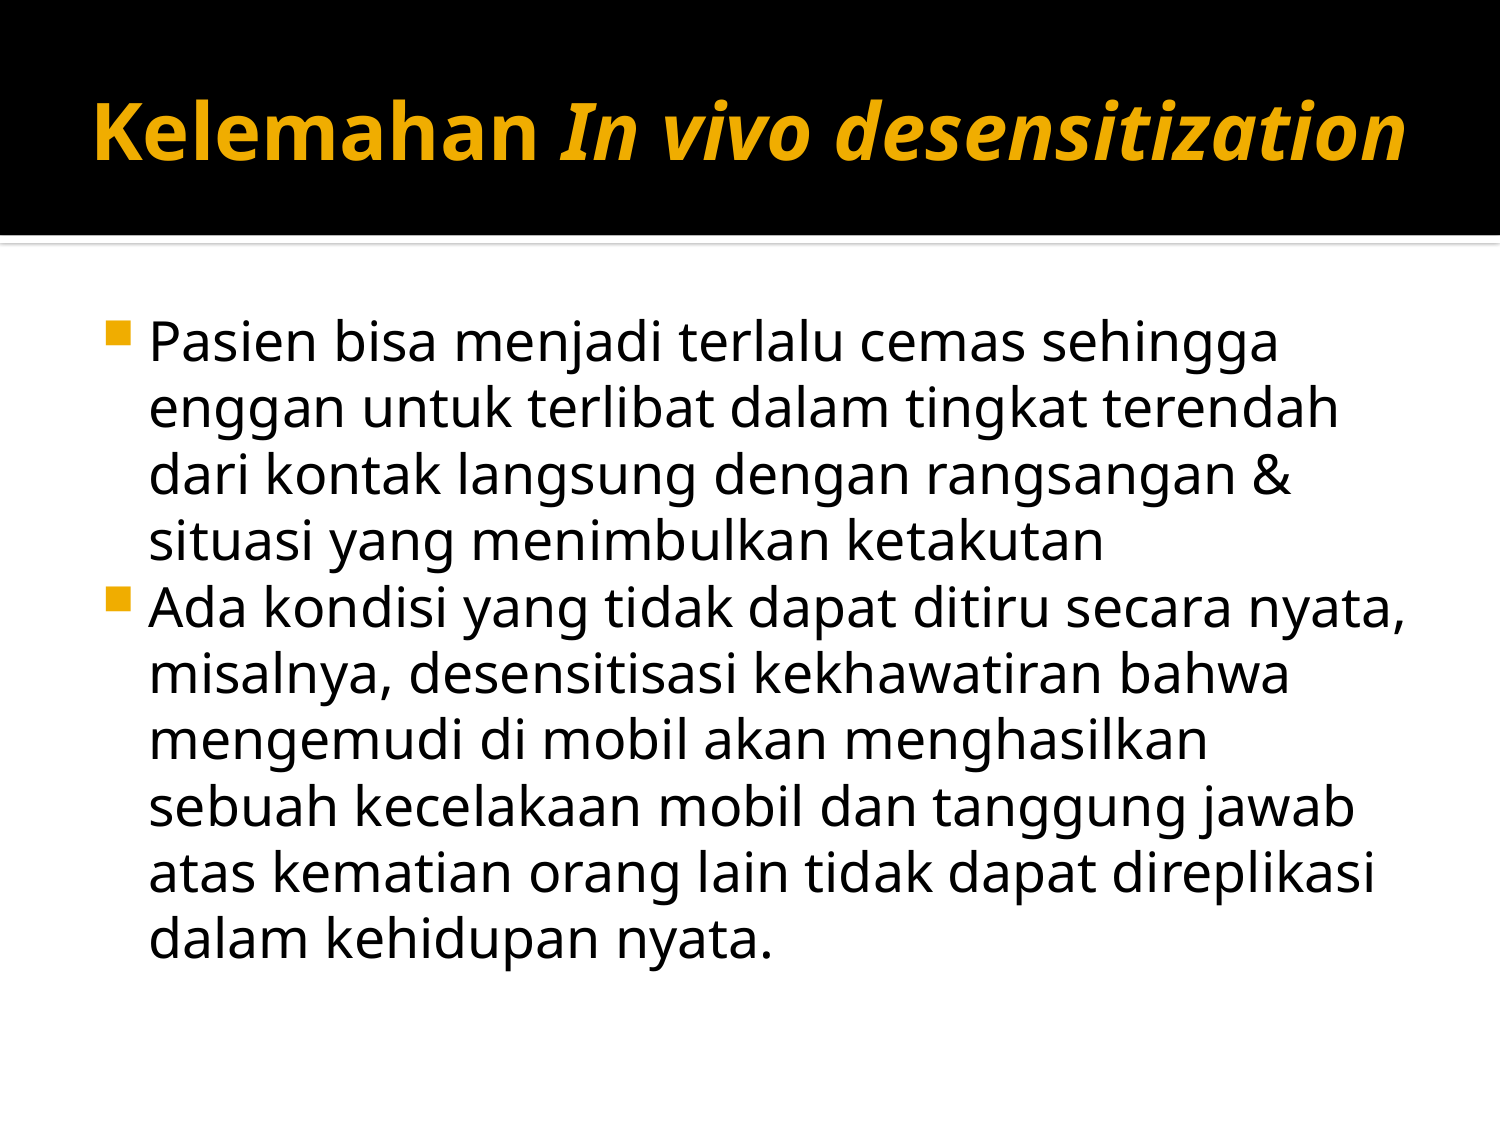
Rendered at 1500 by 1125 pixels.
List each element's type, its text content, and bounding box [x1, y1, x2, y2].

title Kelemahan In vivo desensitization [75, 25, 1425, 231]
list Pasien bisa menjadi terlalu cemas sehingga enggan untuk terlibat dalam tingkat terendah dari kontak langsung dengan rangsangan & situasi yang menimbulkan ketakutan Ada kondisi yang tidak dapat ditiru secara nyata, misalnya, desensitisasi kekhawatiran bahwa mengemudi di mobil akan menghasilkan sebuah kecelakaan mobil dan tanggung jawab atas kematian orang lain tidak dapat direplikasi dalam kehidupan nyata. [75, 291, 1425, 1050]
